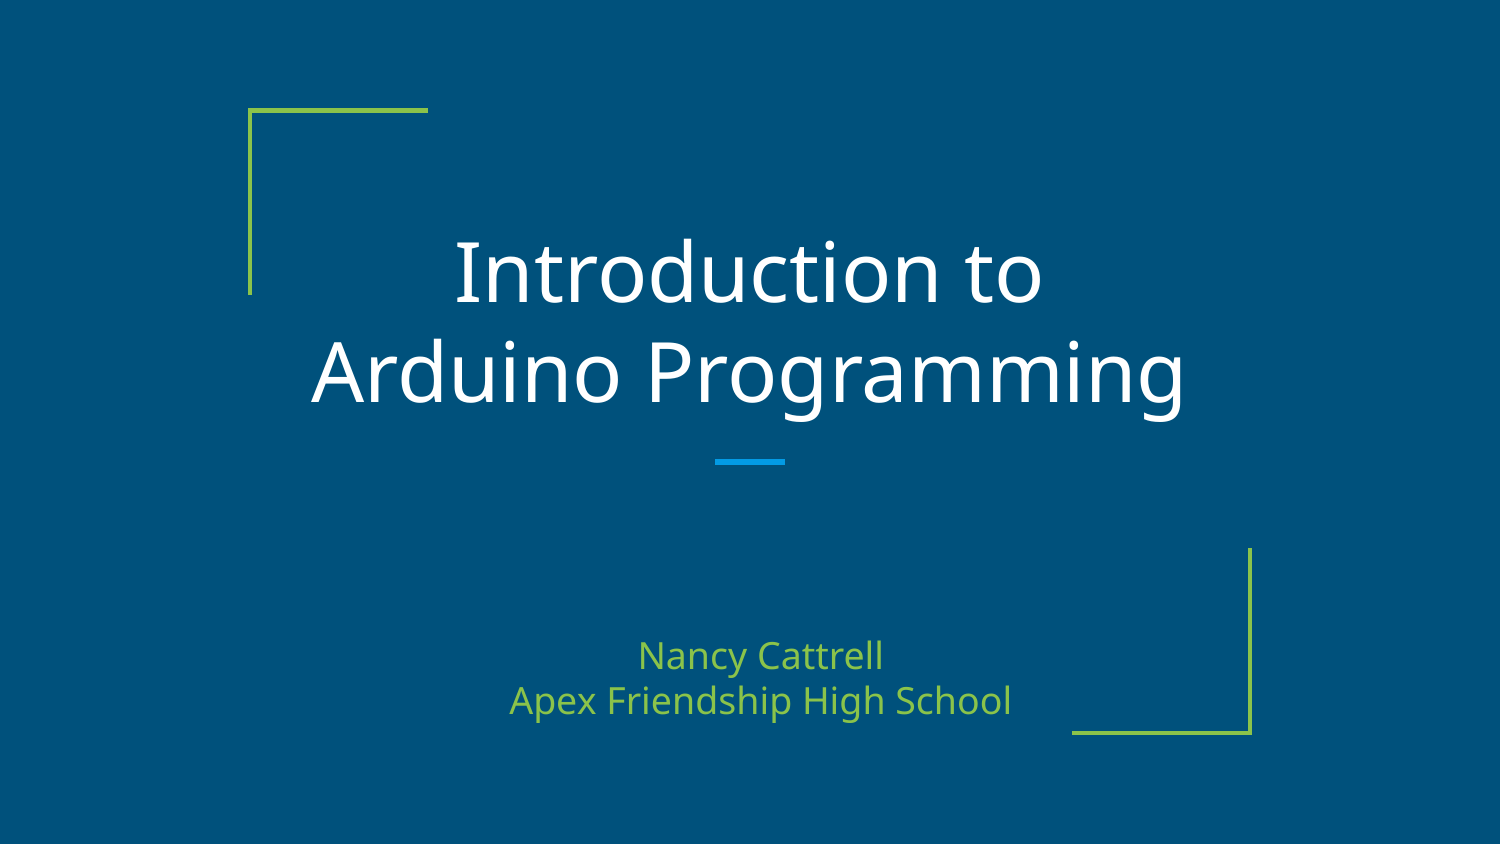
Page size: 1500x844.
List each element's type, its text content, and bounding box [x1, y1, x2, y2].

title Introduction to Arduino Programming [275, 195, 1225, 435]
subtitle Nancy Cattrell Apex Friendship High School [286, 616, 1236, 713]
